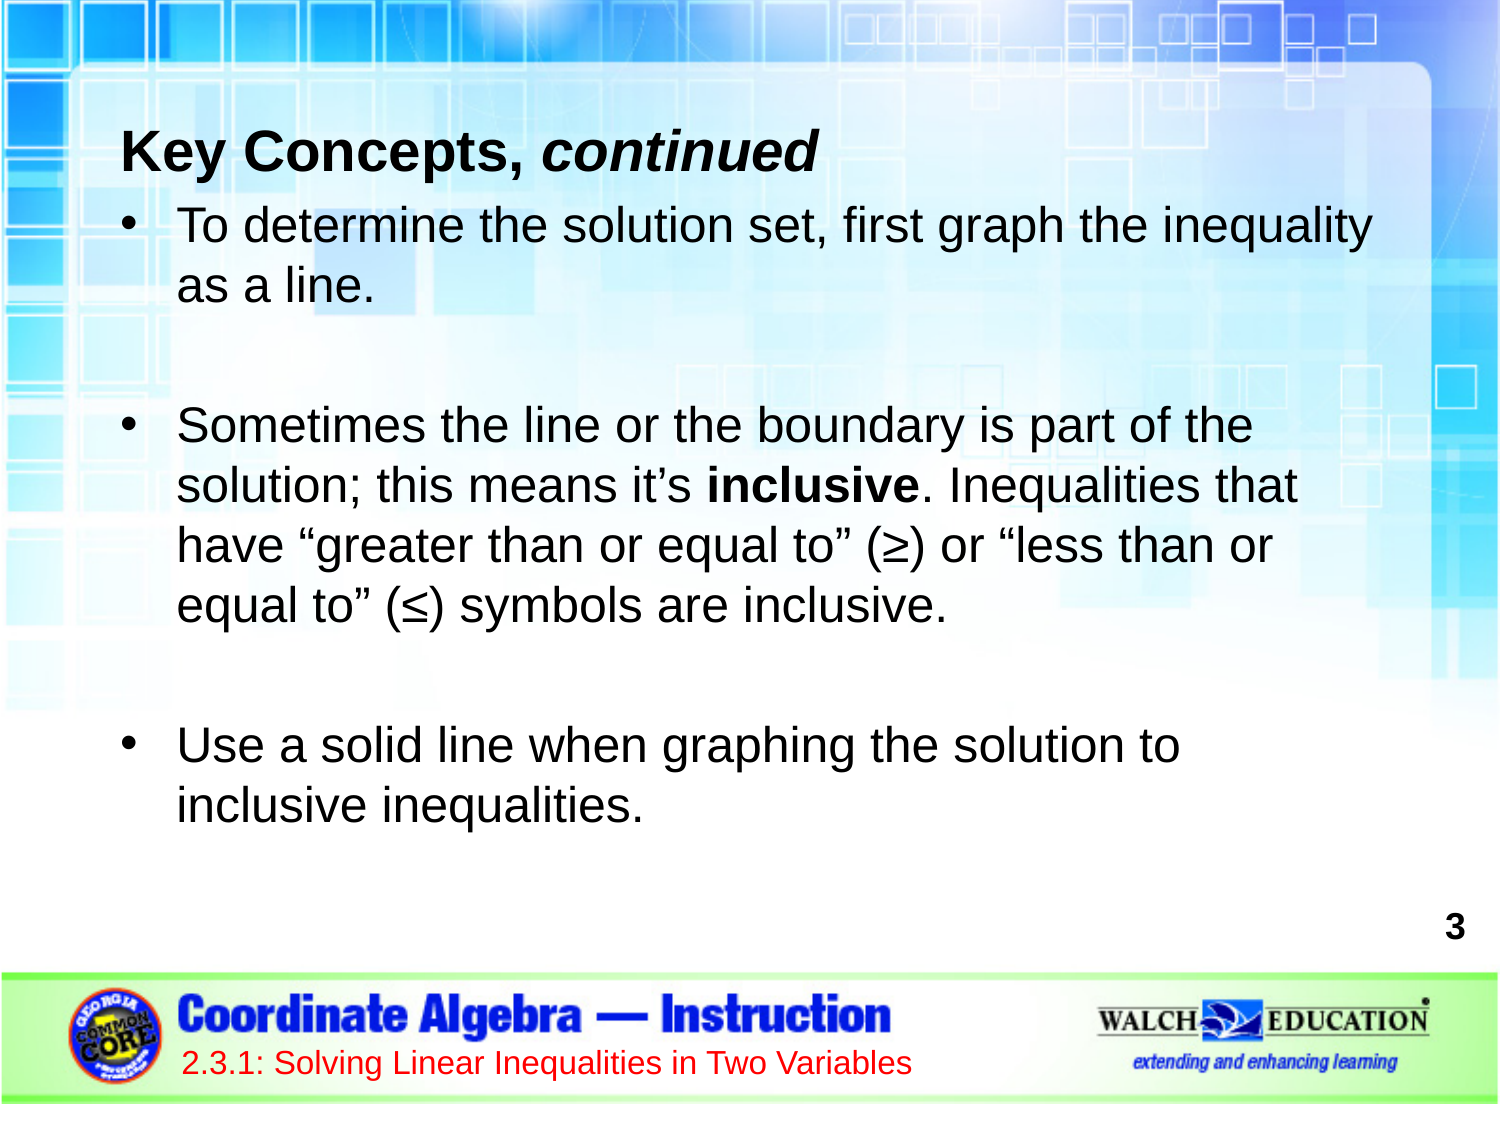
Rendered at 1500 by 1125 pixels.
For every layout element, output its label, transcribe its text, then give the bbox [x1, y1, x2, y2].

list 2.3.1: Solving Linear Inequalities in Two Variables [166, 1033, 1074, 1078]
picture [1, 0, 1500, 1104]
subtitle Key Concepts, continued To determine the solution set, first graph the inequality as a line. Sometimes the line or the boundary is part of the solution; this means it’s inclusive. Inequalities that have “greater than or equal to” (≥) or “less than or equal to” (≤) symbols are inclusive. Use a solid line when graphing the solution to inclusive inequalities. [105, 105, 1394, 925]
slide_number 3 [1361, 901, 1481, 949]
